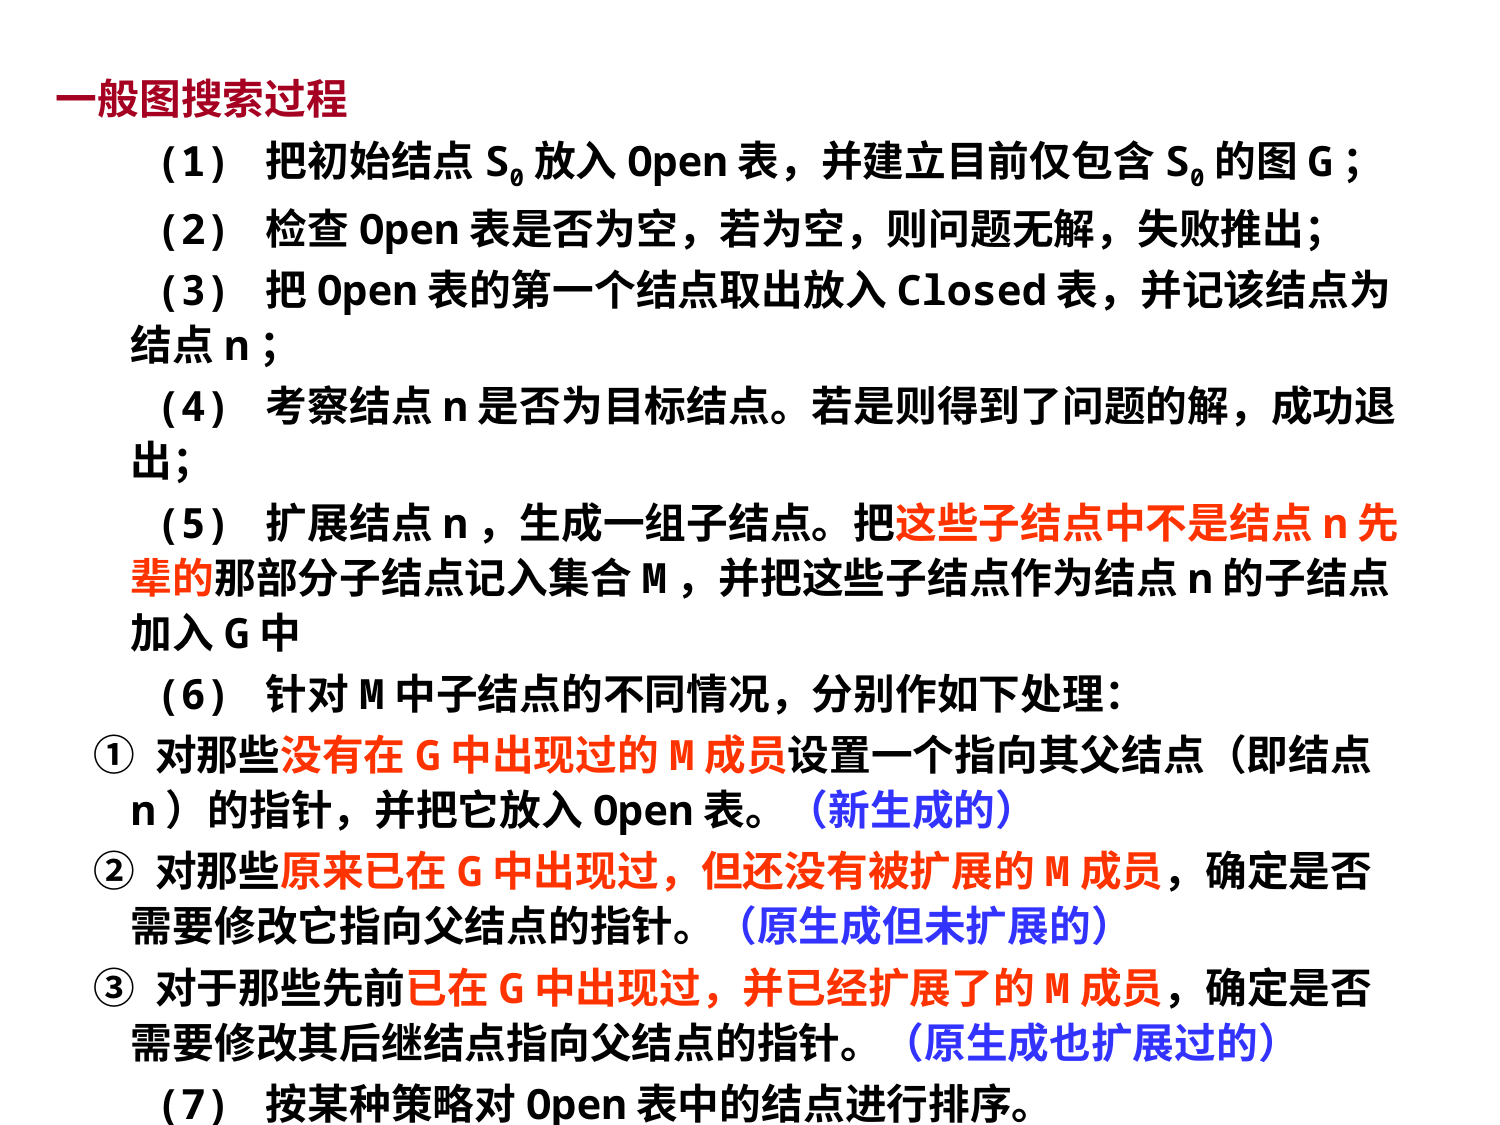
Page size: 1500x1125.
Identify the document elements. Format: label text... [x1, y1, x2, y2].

text_box 一般图搜索过程 (1) 把初始结点S0放入Open表，并建立目前仅包含S0的图G； (2) 检查Open表是否为空，若为空，则问题无解，失败推出； (3) 把Open表的第一个结点取出放入Closed表，并记该结点为结点n； (4) 考察结点n是否为目标结点。若是则得到了问题的解，成功退出； (5) 扩展结点n，生成一组子结点。把这些子结点中不是结点n先辈的那部分子结点记入集合M，并把这些子结点作为结点n的子结点加入G中 (6) 针对M中子结点的不同情况，分别作如下处理： ① 对那些没有在G中出现过的M成员设置一个指向其父结点（即结点n）的指针，并把它放入Open表。（新生成的） ② 对那些原来已在G中出现过，但还没有被扩展的M成员，确定是否需要修改它指向父结点的指针。（原生成但未扩展的） ③ 对于那些先前已在G中出现过，并已经扩展了的M成员，确定是否需要修改其后继结点指向父结点的指针。（原生成也扩展过的） (7) 按某种策略对Open表中的结点进行排序。 (8) 转第(2)步。 [41, 60, 1417, 1125]
